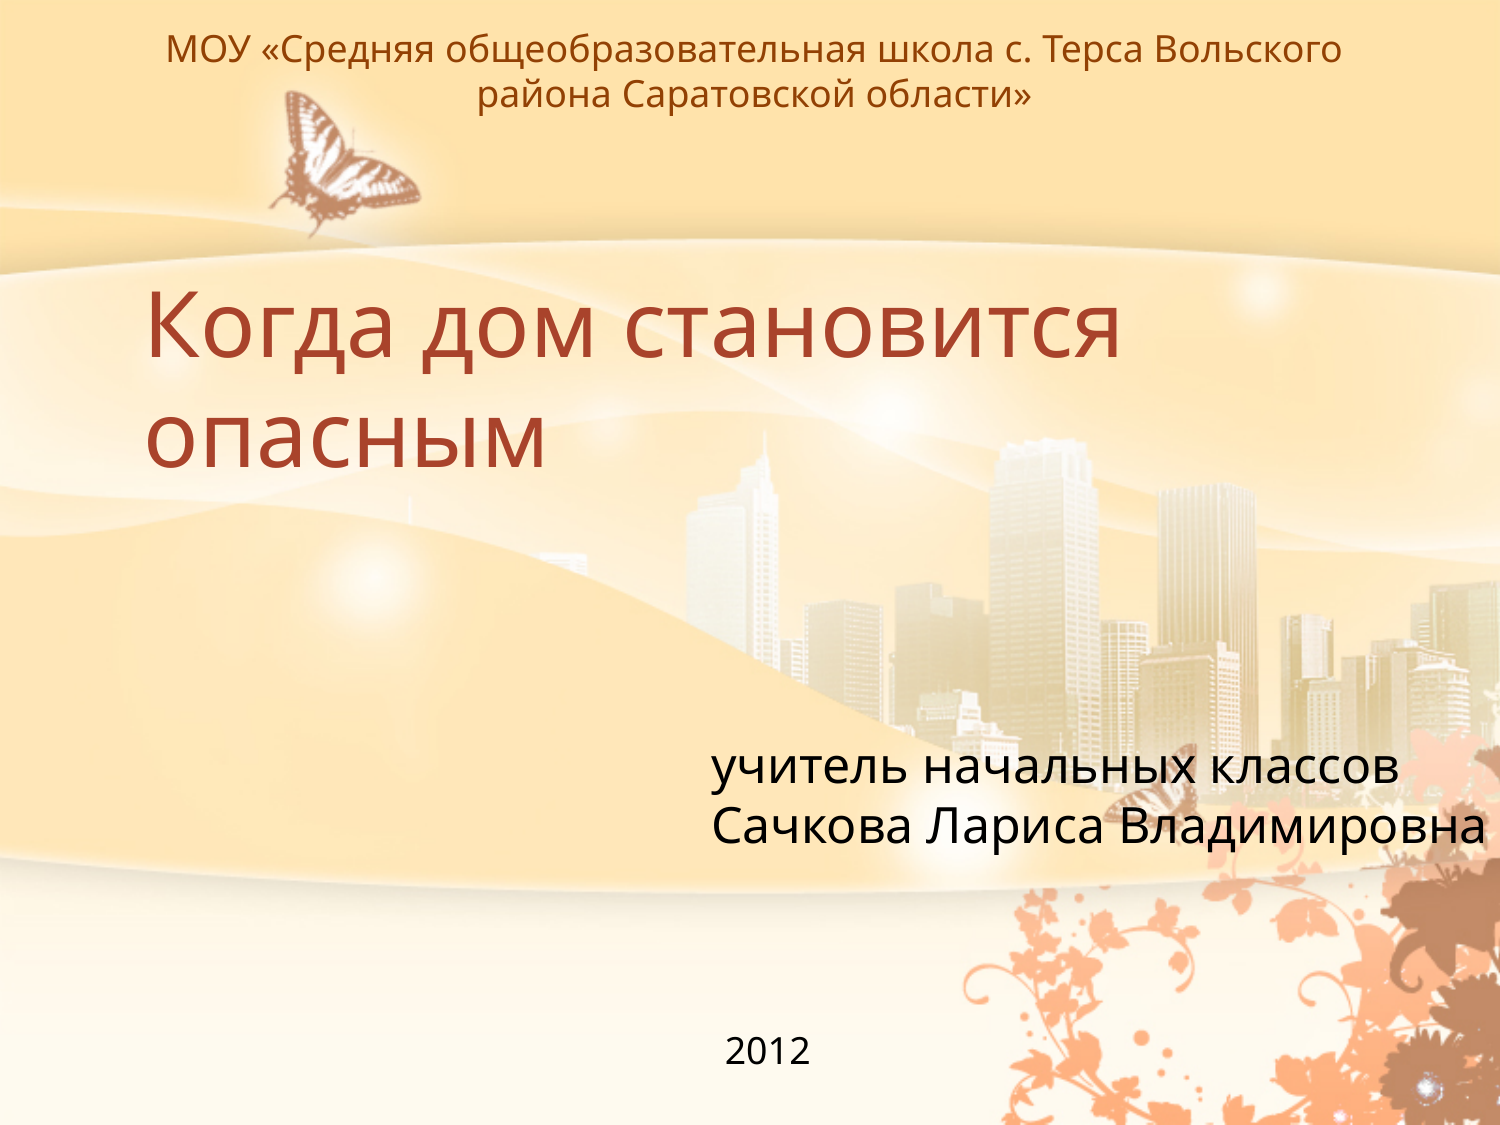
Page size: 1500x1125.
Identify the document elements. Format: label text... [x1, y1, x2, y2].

picture [0, 0, 1500, 1125]
subtitle Когда дом становится опасным [128, 257, 1430, 546]
text_box 2012 [710, 1019, 826, 1080]
text_box учитель начальных классов Сачкова Лариса Владимировна [696, 726, 1500, 862]
title МОУ «Средняя общеобразовательная школа с. Терса Вольского района Саратовской области» [117, 23, 1393, 118]
